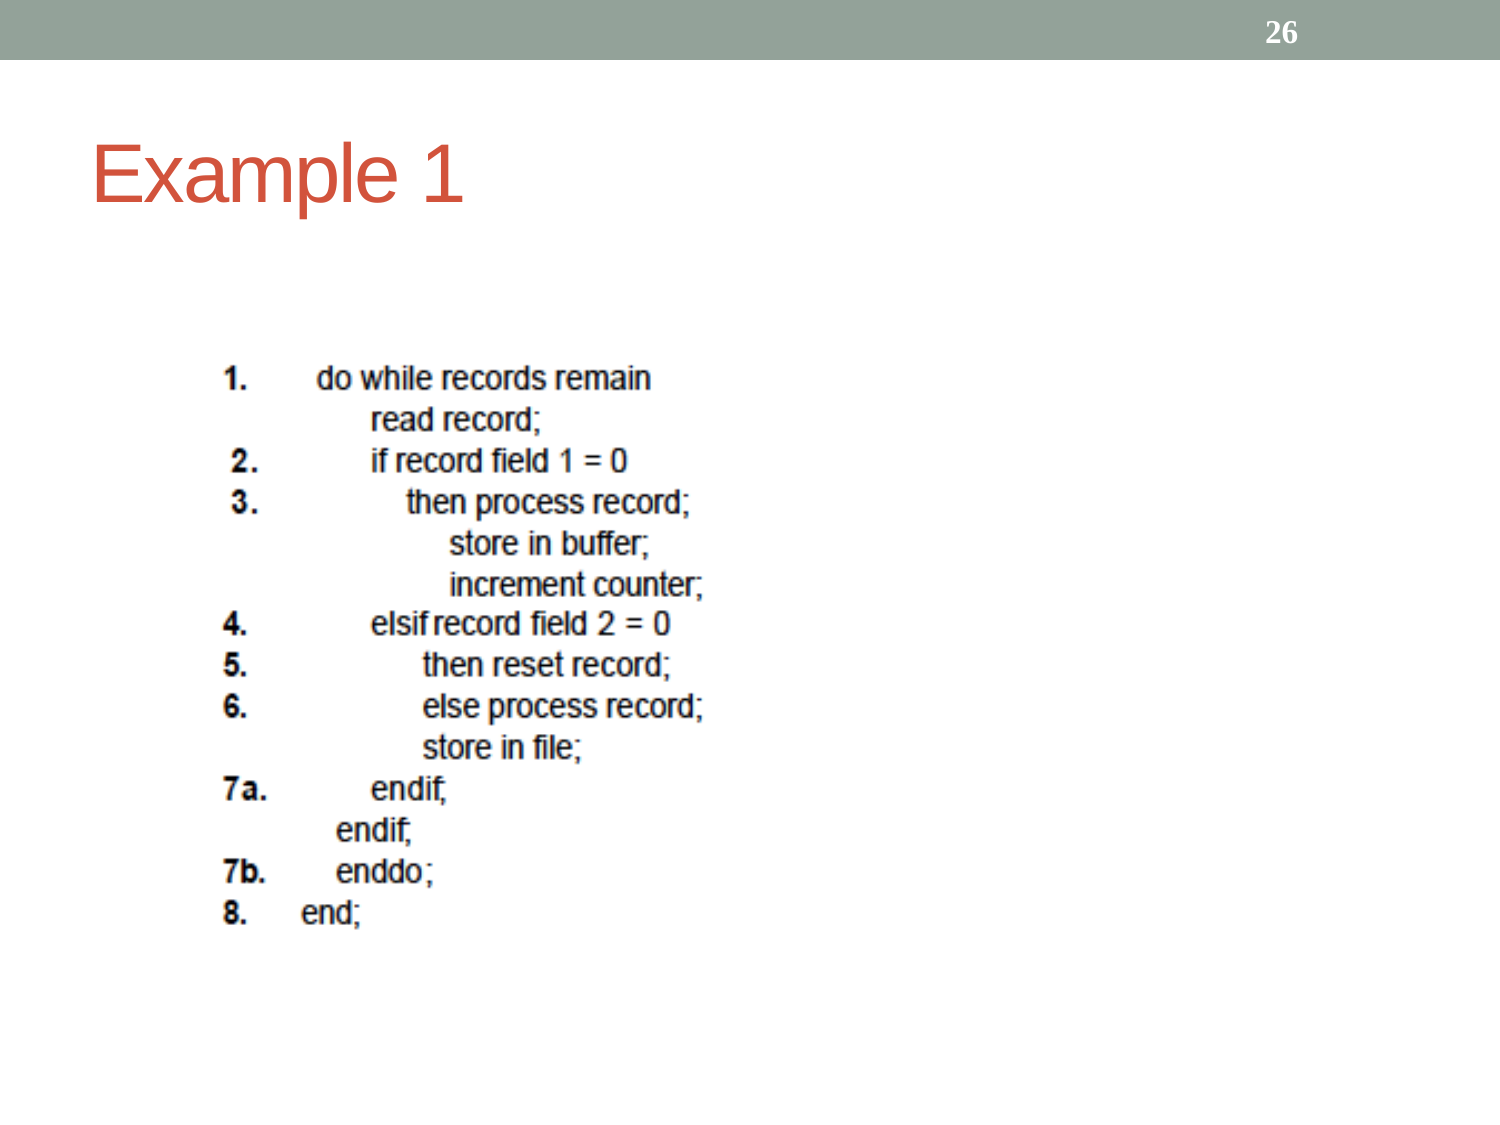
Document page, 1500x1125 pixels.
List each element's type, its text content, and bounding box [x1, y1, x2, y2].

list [136, 354, 780, 963]
slide_number 26 [1250, 3, 1425, 57]
title Example 1 [75, 87, 1425, 250]
